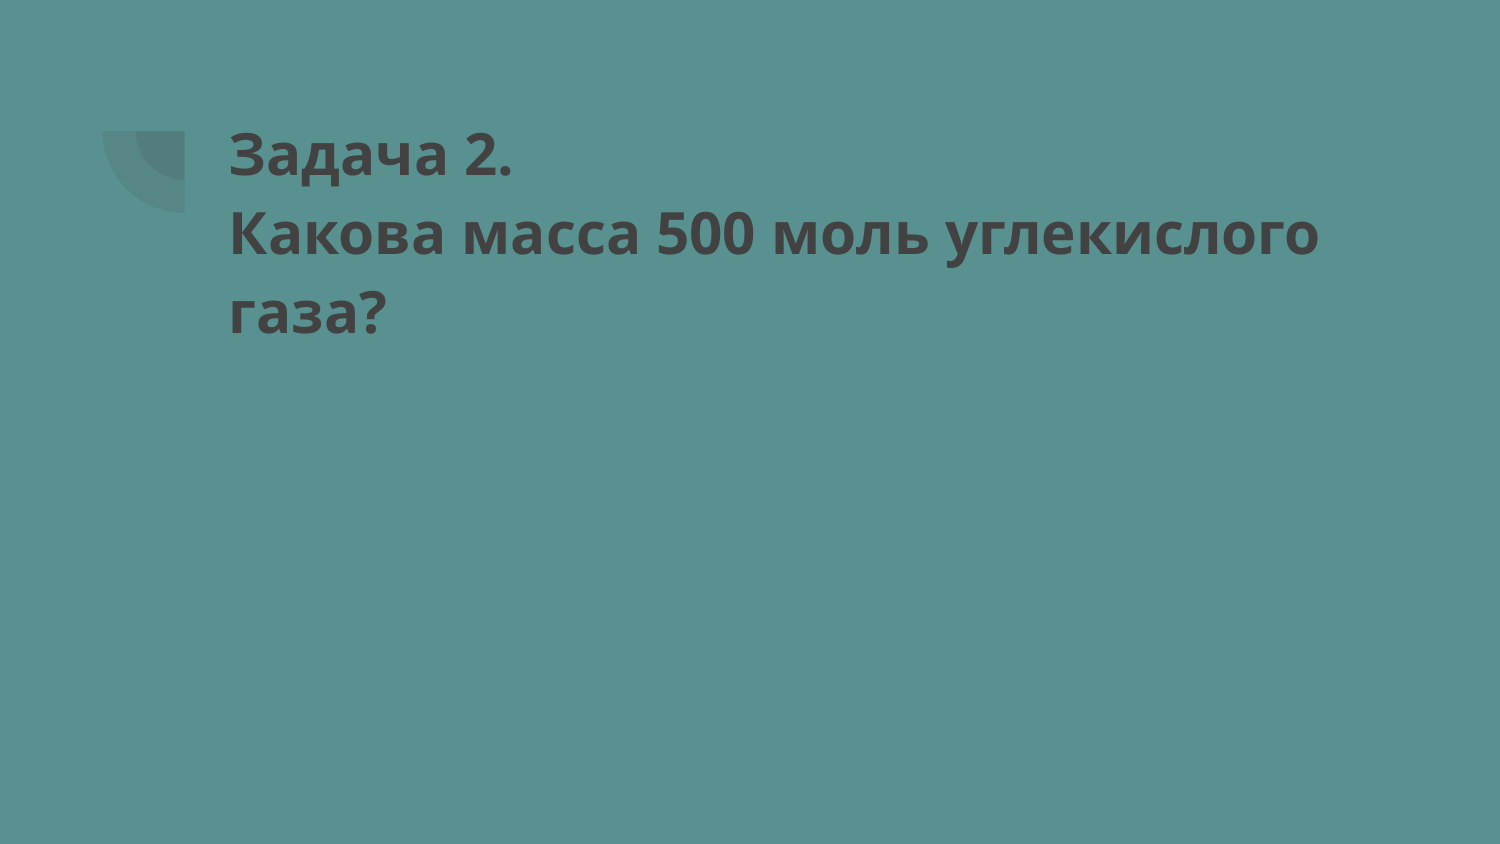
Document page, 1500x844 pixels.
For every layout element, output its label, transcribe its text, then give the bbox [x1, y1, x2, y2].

title Задача 2. Какова масса 500 моль углекислого газа? [213, 98, 1368, 703]
